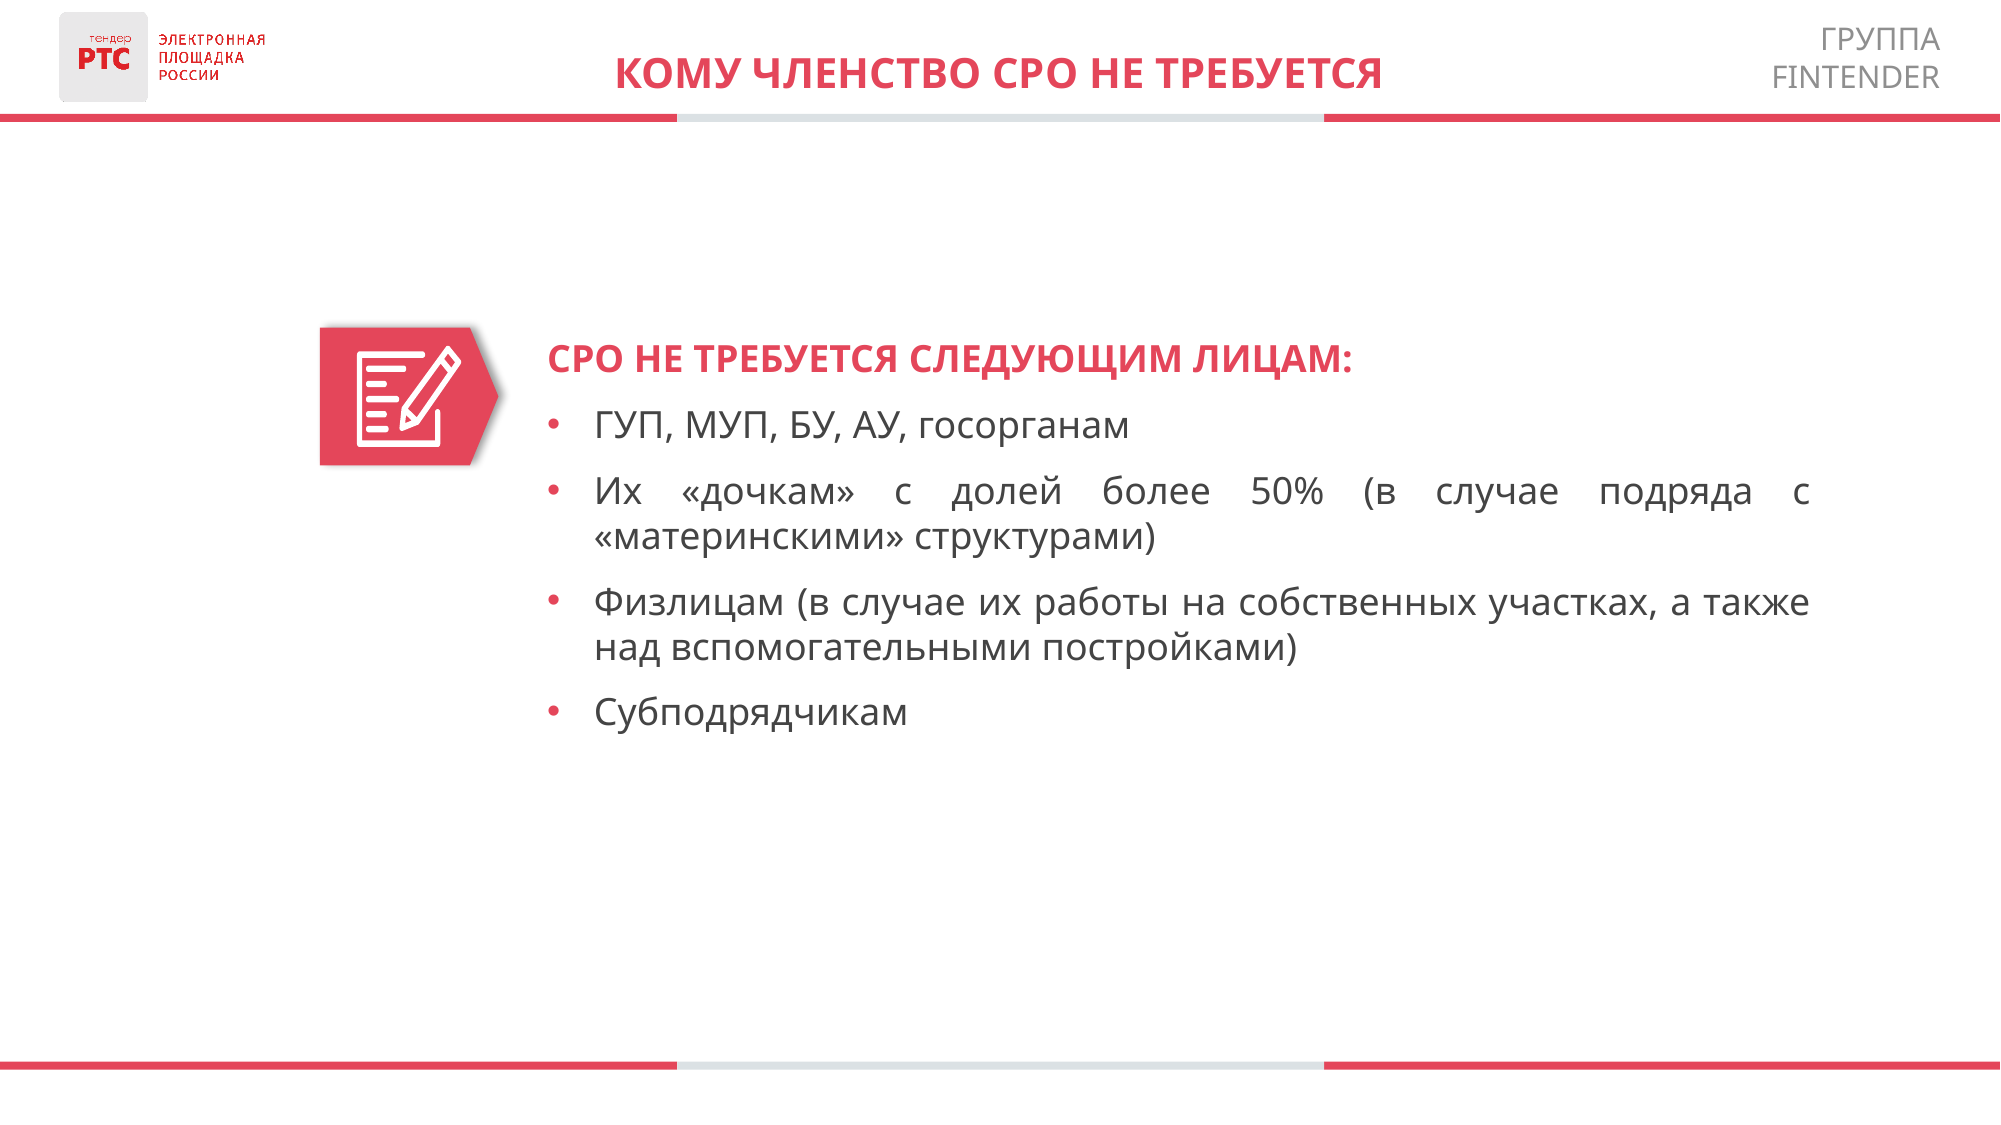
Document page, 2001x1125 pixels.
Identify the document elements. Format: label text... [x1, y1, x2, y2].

text_box СРО не требуется следующим лицам: ГУП, МУП, БУ, АУ, госорганам Их «дочкам» с долей более 50% (в случае подряда с «материнскими» структурами) Физлицам (в случае их работы на собственных участках, а также над вспомогательными постройками) Субподрядчикам [532, 327, 1827, 741]
text_box [356, 351, 441, 447]
picture [59, 12, 265, 102]
text_box [319, 327, 499, 466]
text_box [399, 345, 462, 431]
title Кому членство сро не требуется [321, 18, 1678, 133]
